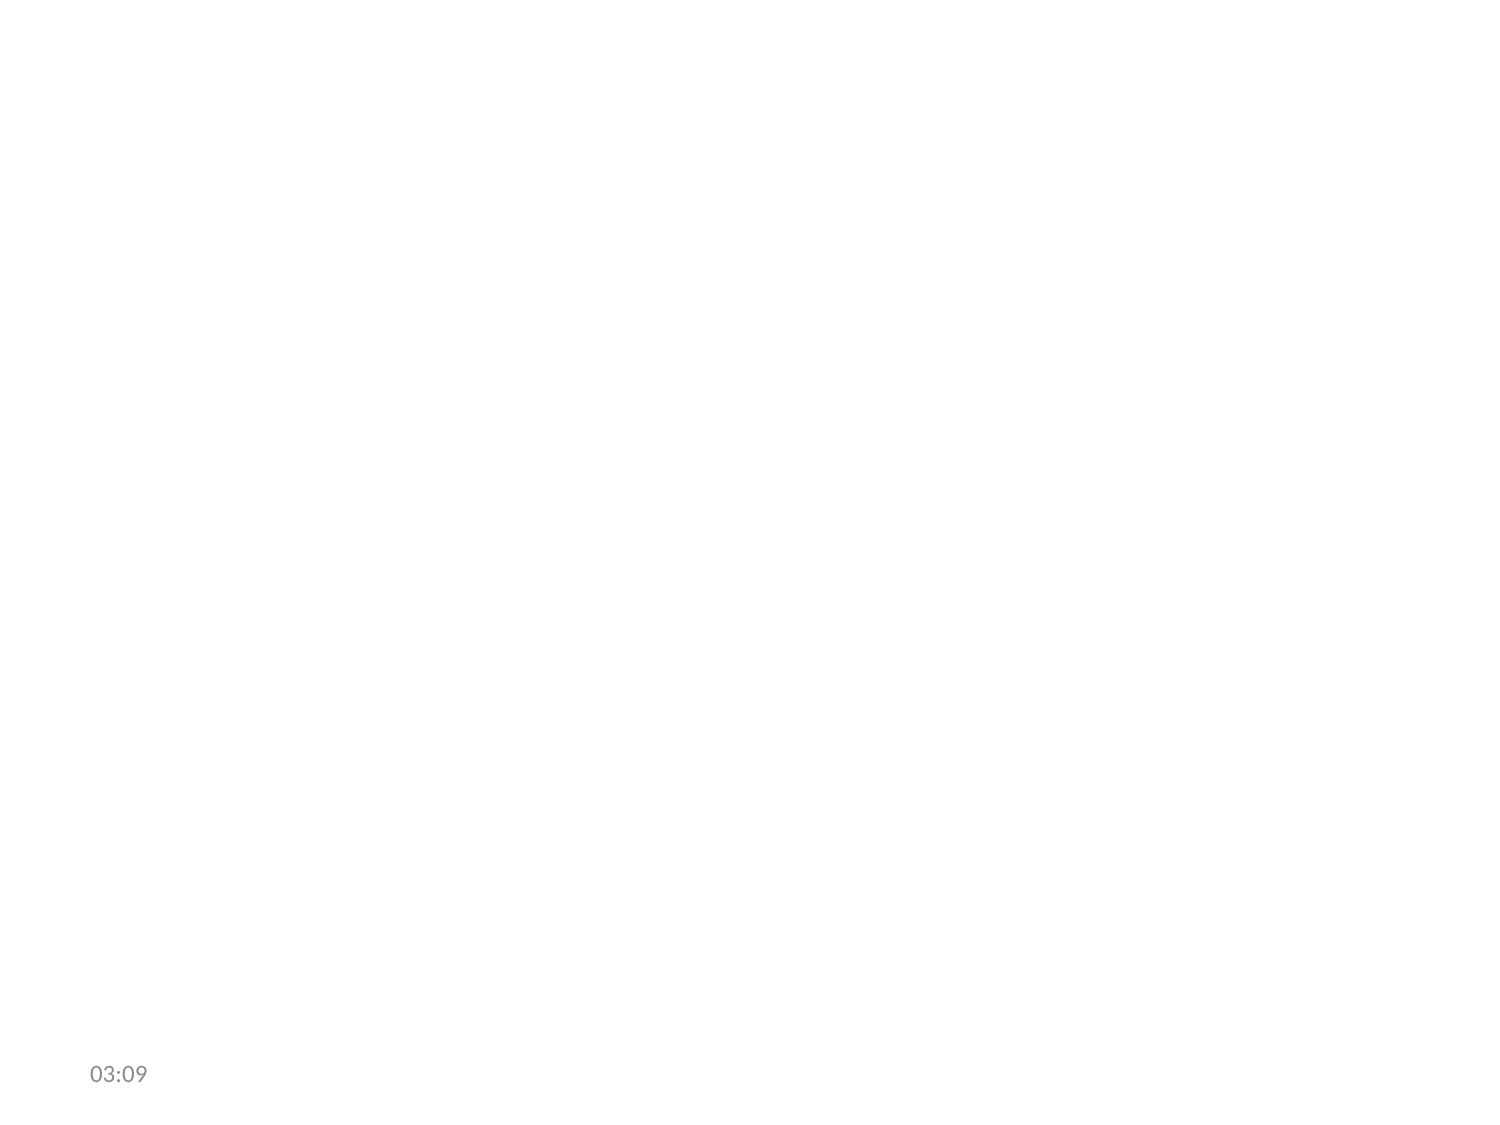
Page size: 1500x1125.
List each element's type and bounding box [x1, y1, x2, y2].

slide_number [75, 1042, 425, 1103]
